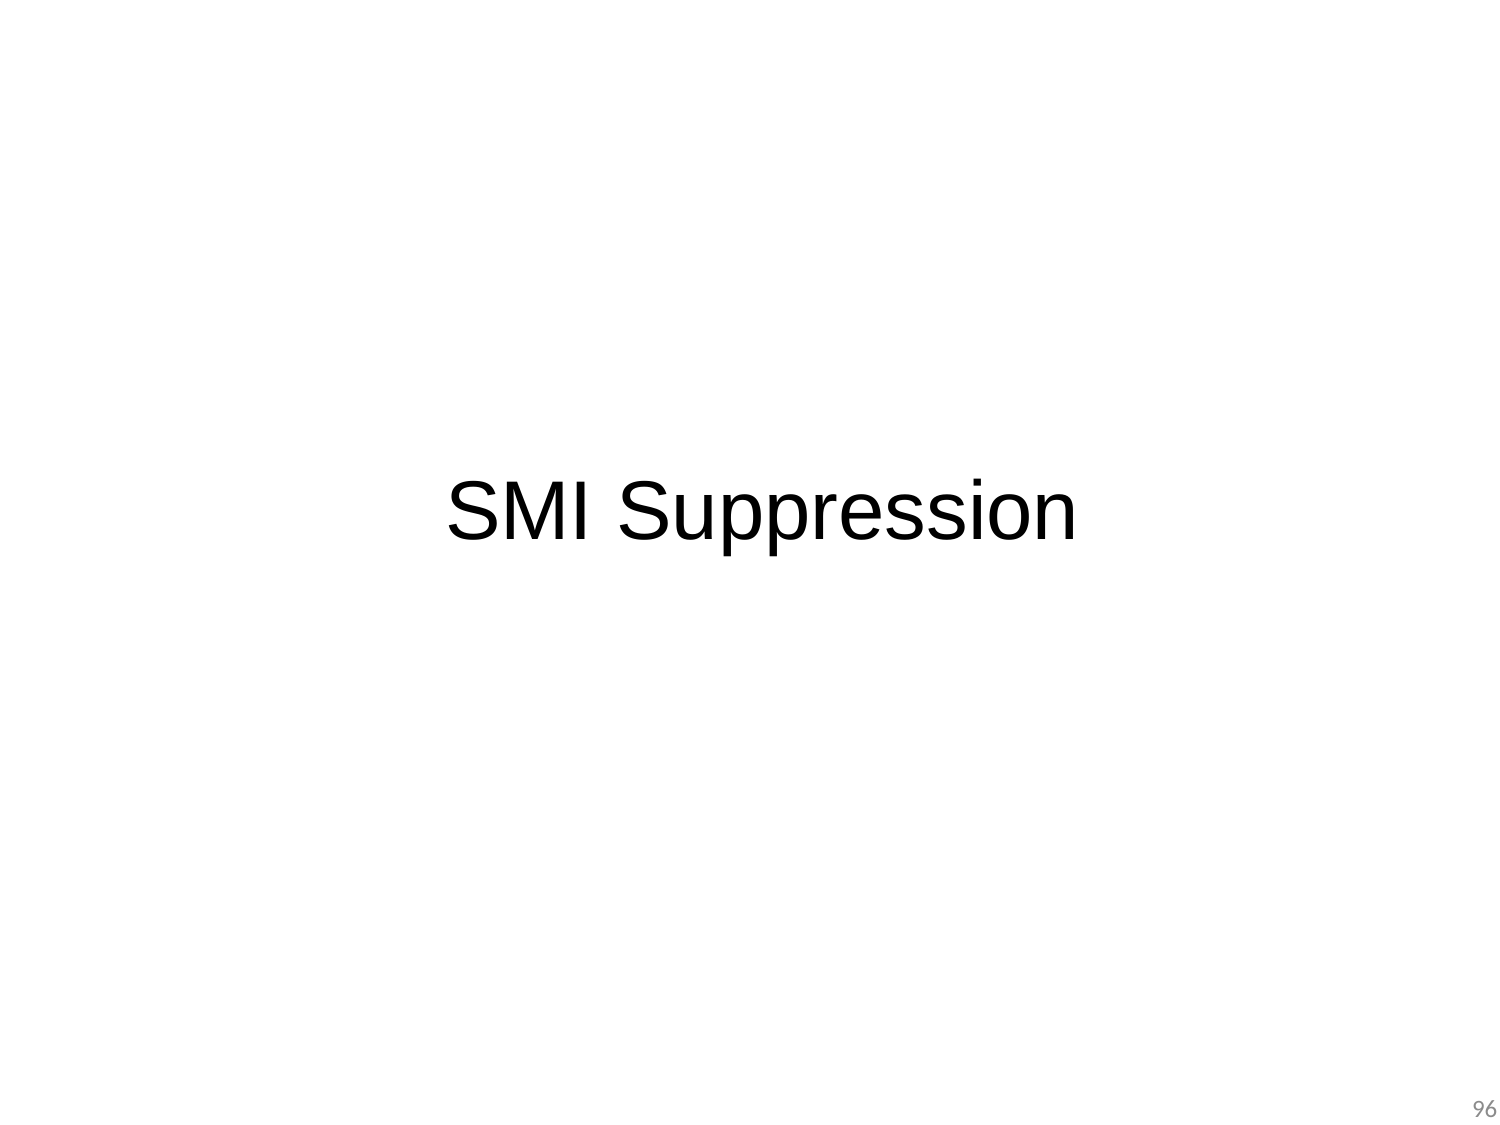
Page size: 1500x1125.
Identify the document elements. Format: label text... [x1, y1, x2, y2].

slide_number 96 [1162, 1077, 1500, 1125]
title SMI Suppression [87, 412, 1438, 600]
